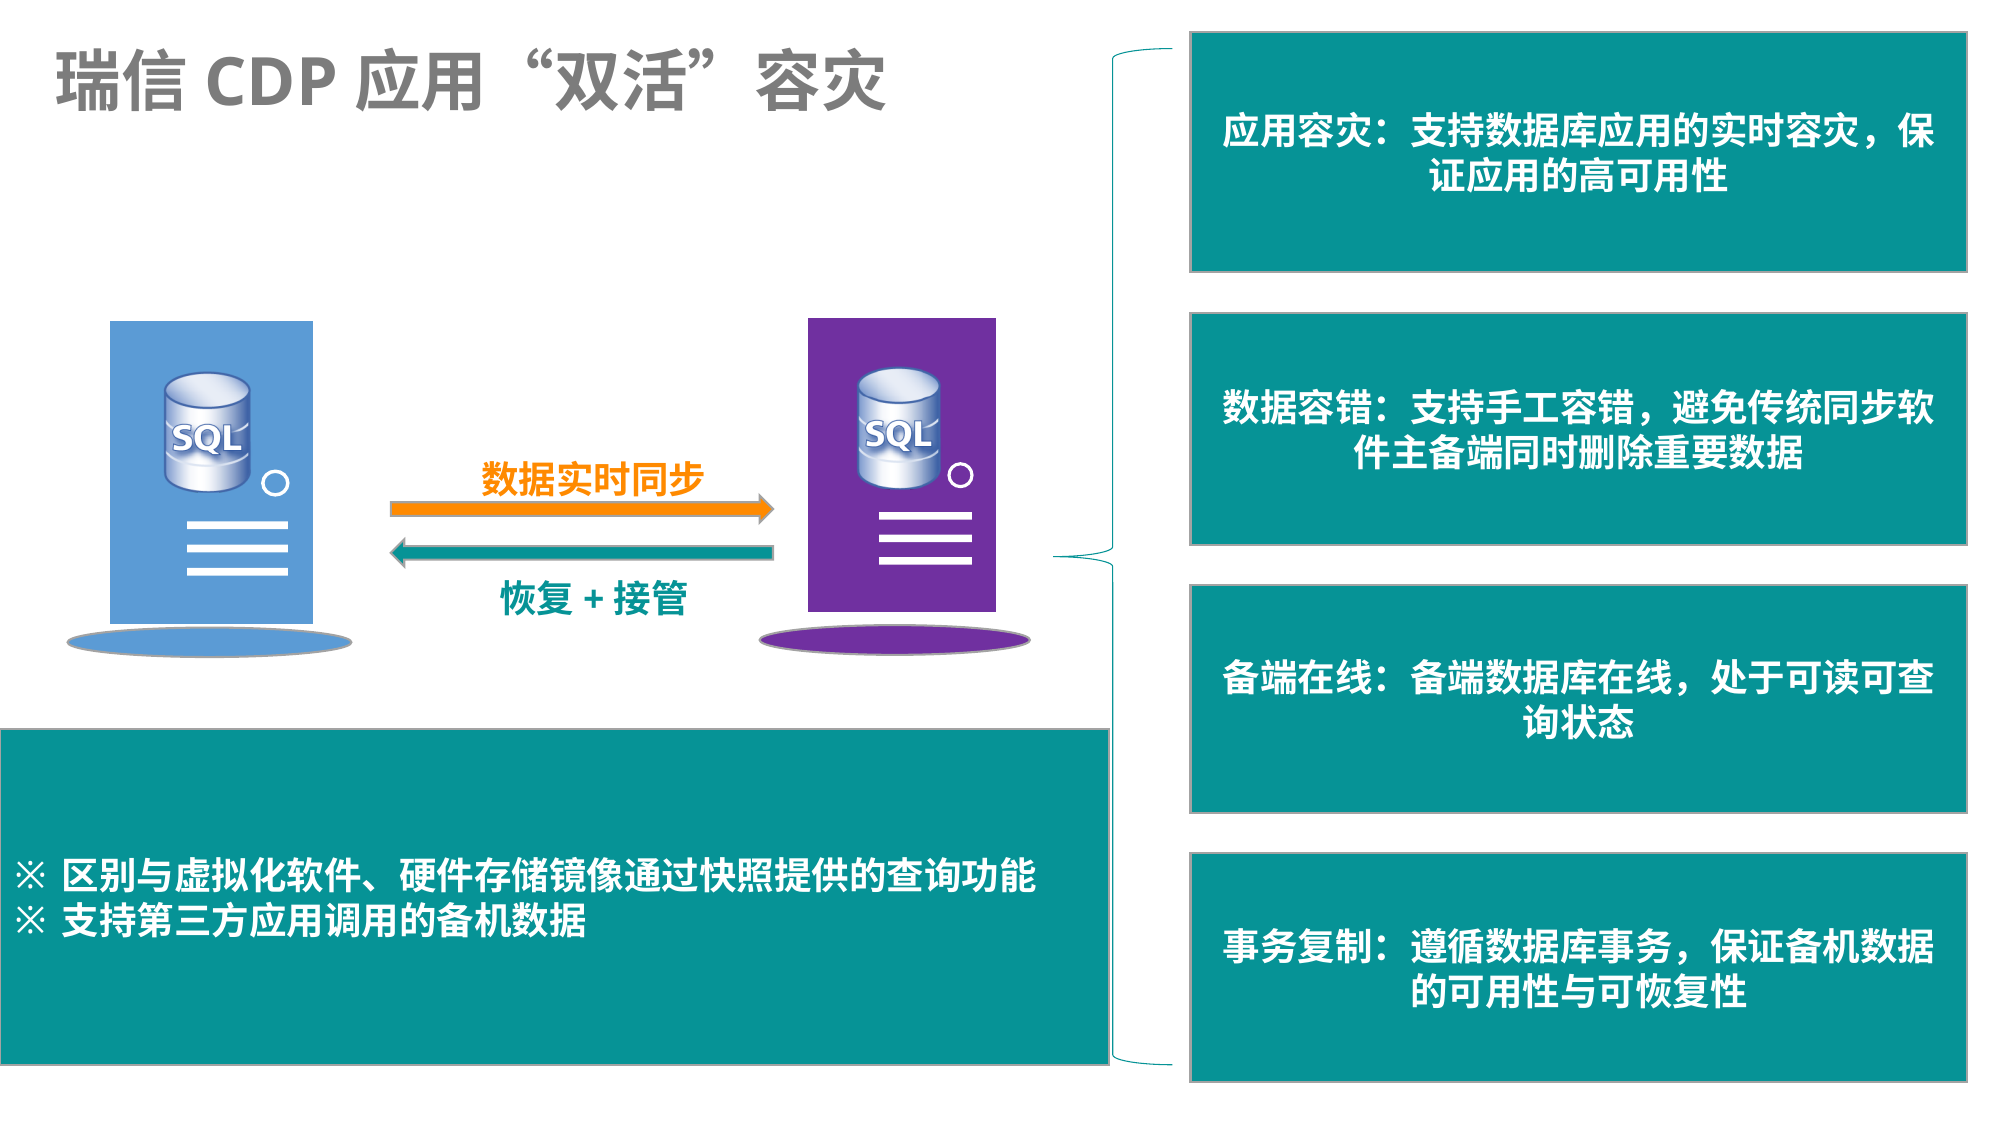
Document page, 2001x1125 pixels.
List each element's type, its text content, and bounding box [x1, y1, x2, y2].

text_box 事务复制：遵循数据库事务，保证备机数据的可用性与可恢复性 [1189, 852, 1968, 1083]
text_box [67, 312, 352, 657]
text_box 备端在线：备端数据库在线，处于可读可查询状态 [1189, 584, 1968, 814]
text_box 瑞信CDP应用“双活”容灾 [40, 40, 1039, 142]
text_box 应用容灾：支持数据库应用的实时容灾，保证应用的高可用性 [1189, 31, 1968, 273]
text_box 数据实时同步 [466, 448, 722, 509]
text_box [1053, 48, 1173, 1066]
text_box 数据容错：支持手工容错，避免传统同步软件主备端同时删除重要数据 [1189, 312, 1968, 546]
text_box [389, 492, 759, 526]
text_box [389, 536, 759, 569]
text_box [759, 310, 1030, 655]
text_box 区别与虚拟化软件、硬件存储镜像通过快照提供的查询功能 支持第三方应用调用的备机数据 [0, 728, 1110, 1066]
text_box 恢复+接管 [484, 567, 704, 628]
